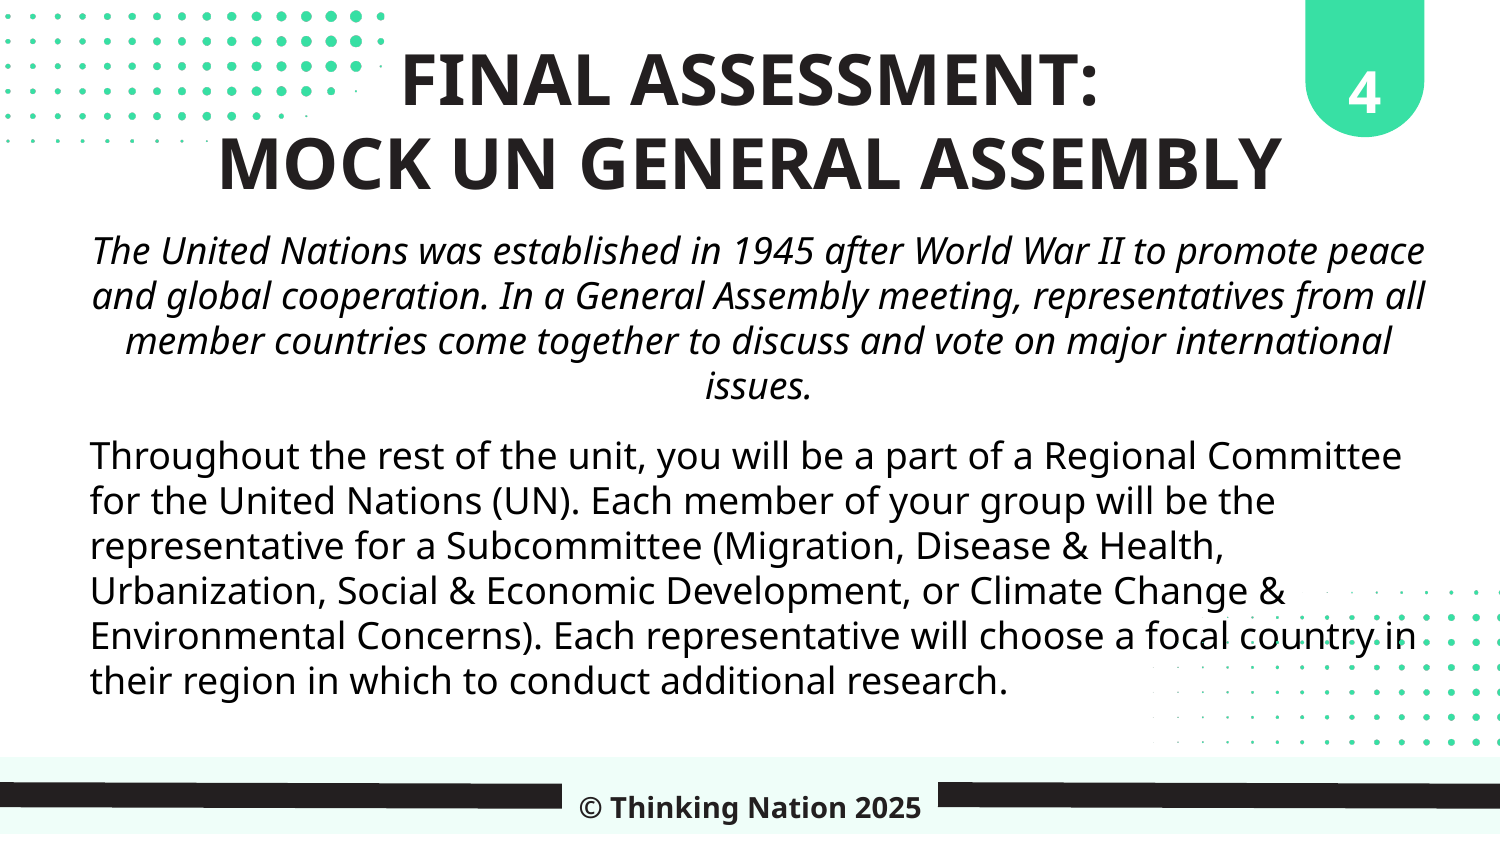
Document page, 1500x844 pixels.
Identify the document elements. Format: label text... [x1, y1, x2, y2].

text_box [1128, 590, 1500, 755]
text_box [0, 0, 385, 144]
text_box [0, 756, 1500, 835]
text_box FINAL ASSESSMENT: MOCK UN GENERAL ASSEMBLY [209, 34, 1291, 205]
text_box The United Nations was established in 1945 after World War II to promote peace and global cooperation. In a General Assembly meeting, representatives from all member countries come together to discuss and vote on major international issues. Throughout the rest of the unit, you will be a part of a Regional Committee for the United Nations (UN). Each member of your group will be the representative for a Subcommittee (Migration, Disease & Health, Urbanization, Social & Economic Development, or Climate Change & Environmental Concerns). Each representative will choose a focal country in their region in which to conduct additional research. [89, 227, 1429, 703]
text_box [1300, 0, 1430, 138]
